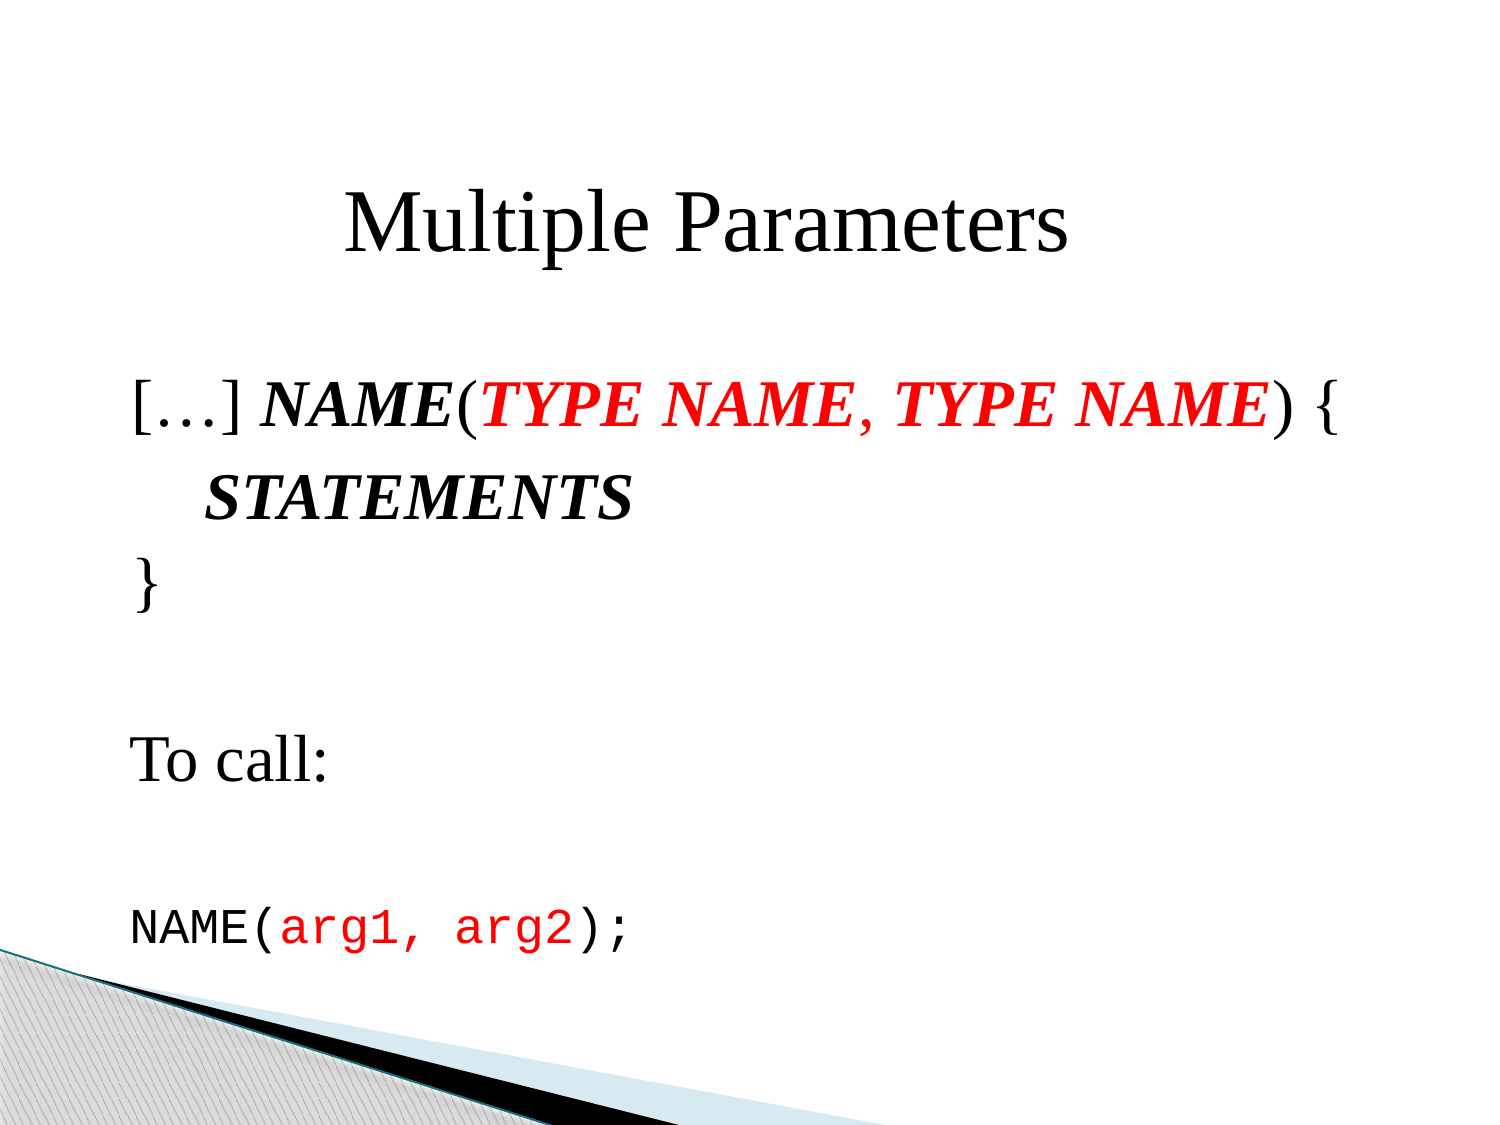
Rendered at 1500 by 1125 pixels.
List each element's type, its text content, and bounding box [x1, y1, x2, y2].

text_box To call: NAME(arg1, arg2); [129, 735, 635, 961]
text_box Multiple Parameters […] NAME(TYPE NAME, TYPE NAME) { STATEMENTS } [131, 187, 1344, 625]
